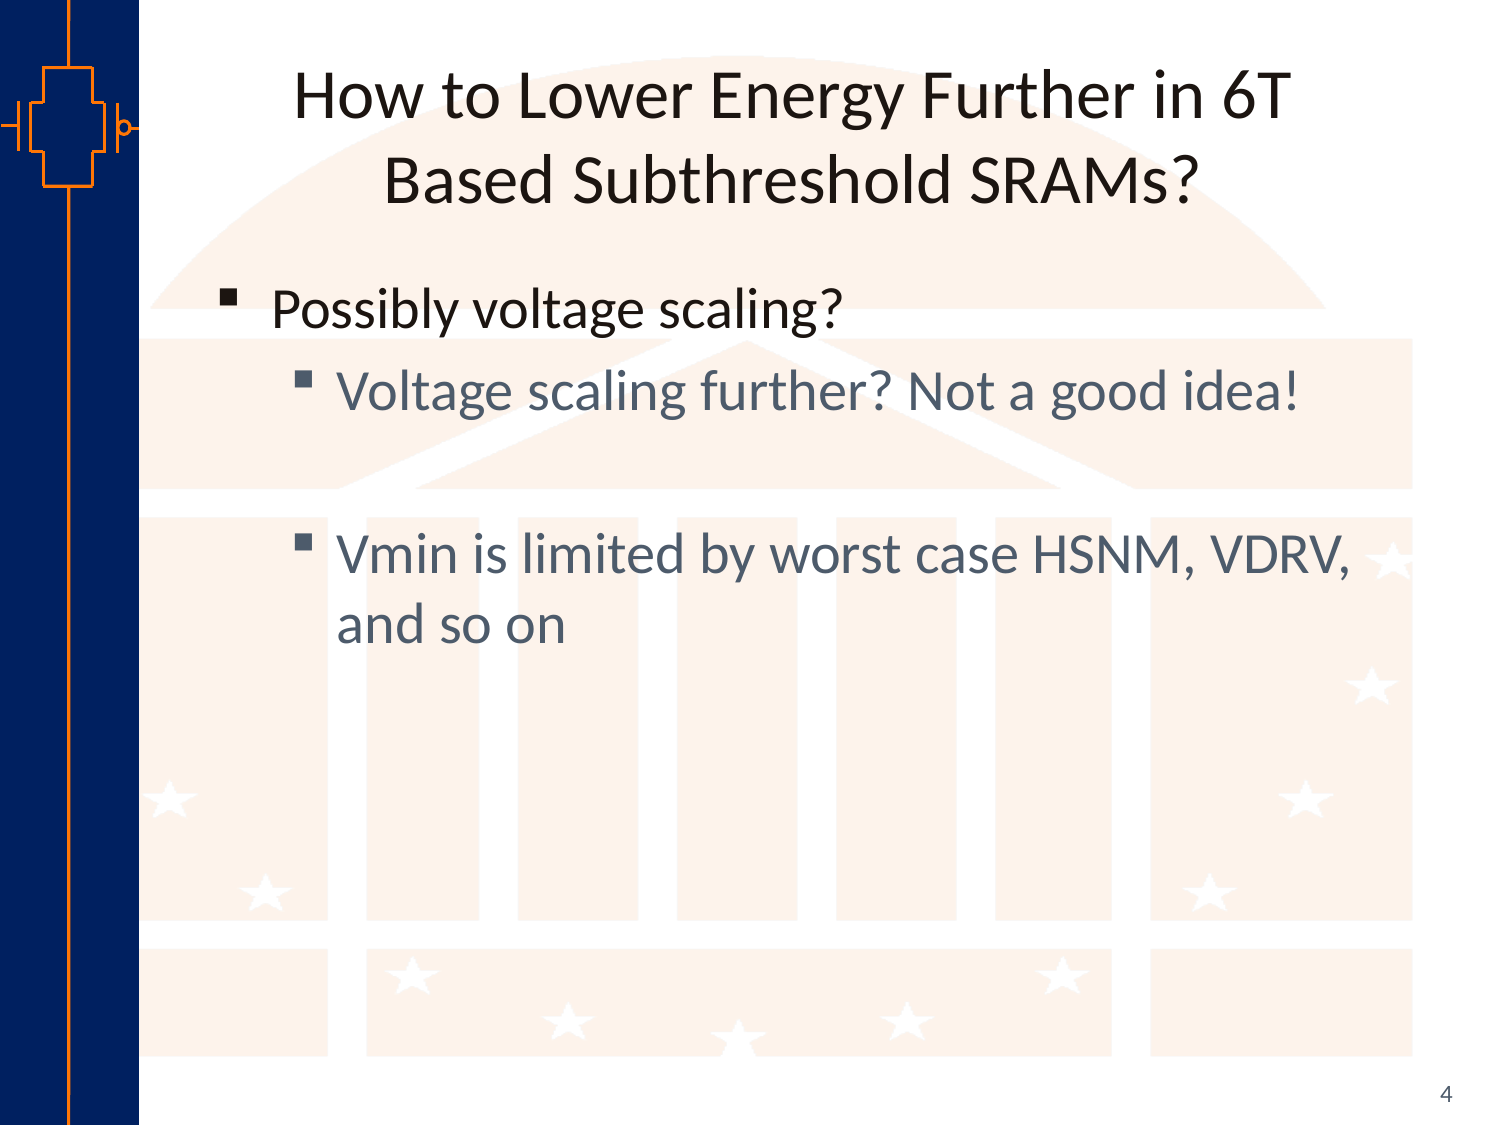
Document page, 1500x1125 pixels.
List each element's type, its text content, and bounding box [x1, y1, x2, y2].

title How to Lower Energy Further in 6T Based Subthreshold SRAMs? [200, 37, 1388, 225]
slide_number 4 [1425, 1062, 1488, 1123]
list Possibly voltage scaling? Voltage scaling further? Not a good idea! Vmin is limited by worst case HSNM, VDRV, and so on [200, 262, 1425, 988]
